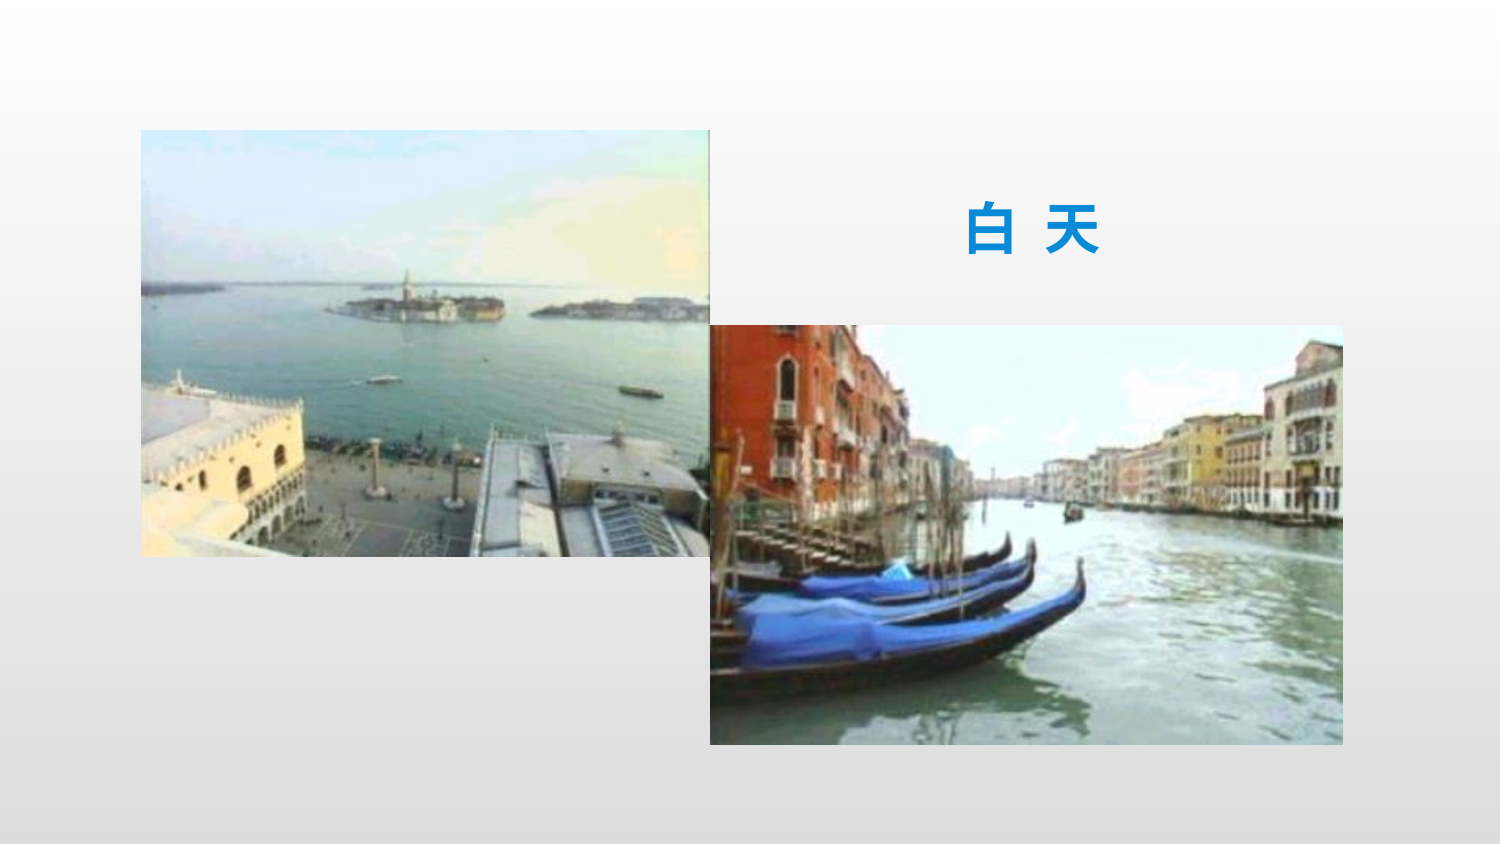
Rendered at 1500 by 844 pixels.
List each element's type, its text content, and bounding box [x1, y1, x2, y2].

picture [141, 130, 1343, 745]
text_box 白 天 [918, 187, 1158, 267]
